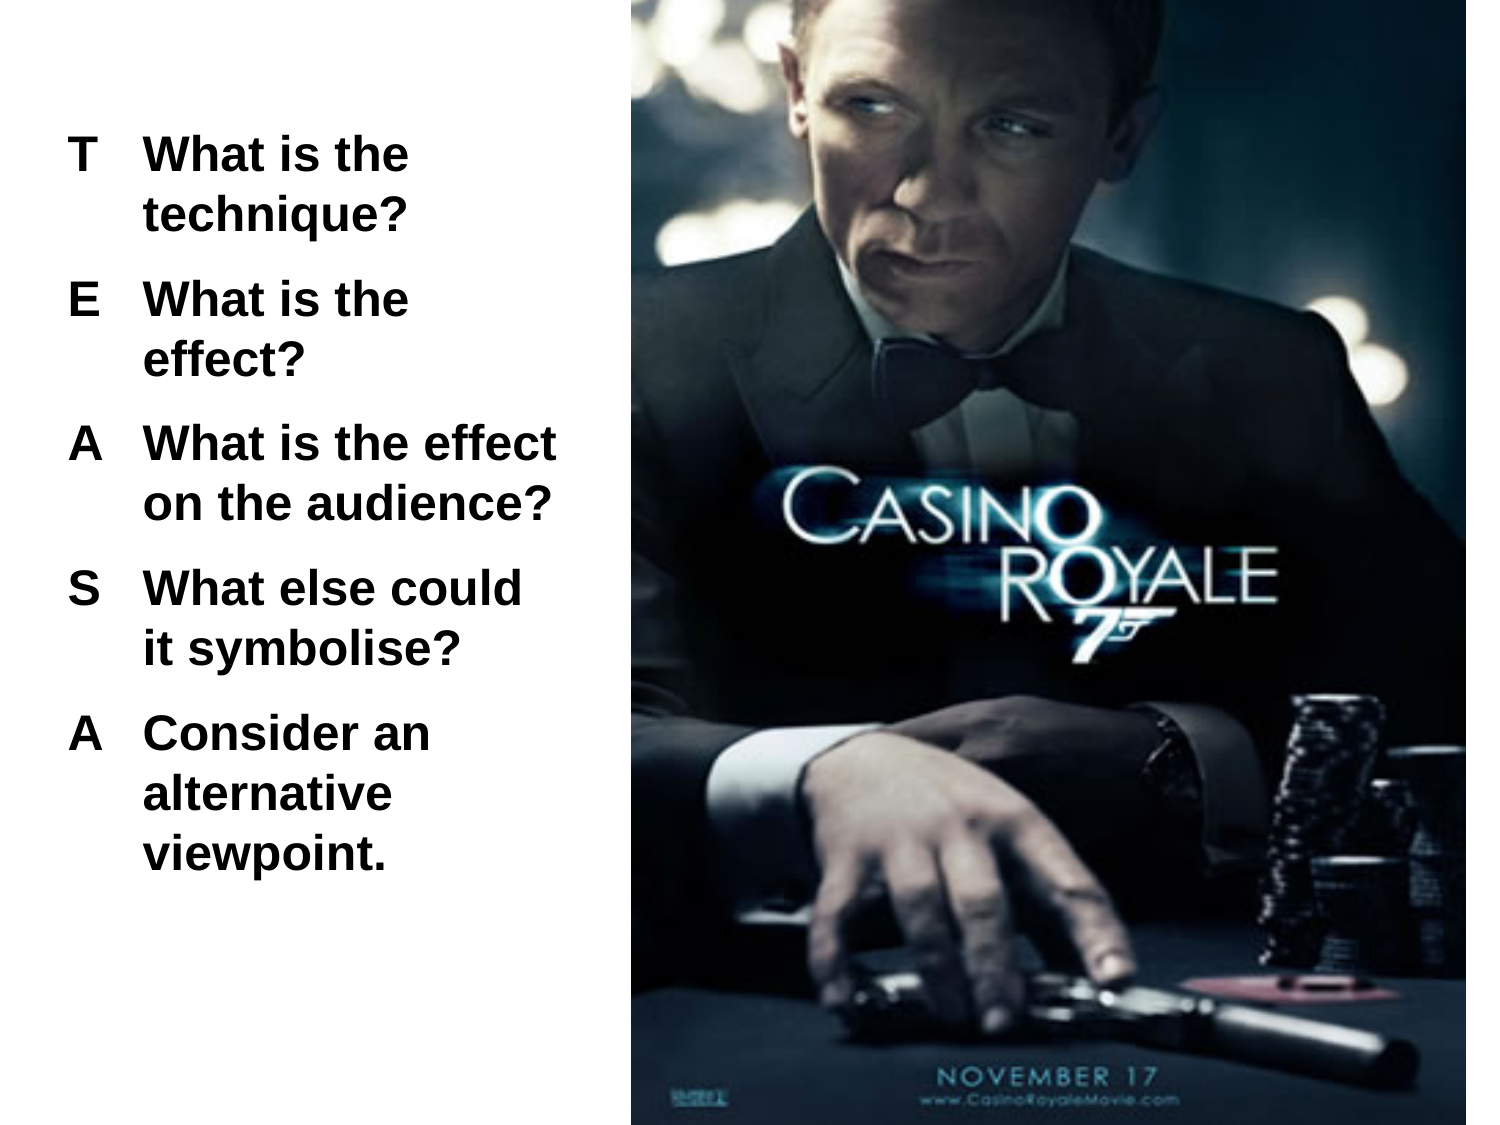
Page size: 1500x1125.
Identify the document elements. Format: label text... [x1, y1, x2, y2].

text_box T What is the technique? E What is the effect? A What is the effect on the audience? S What else could it symbolise? A Consider an alternative viewpoint. [53, 113, 573, 889]
picture [631, 0, 1466, 1125]
